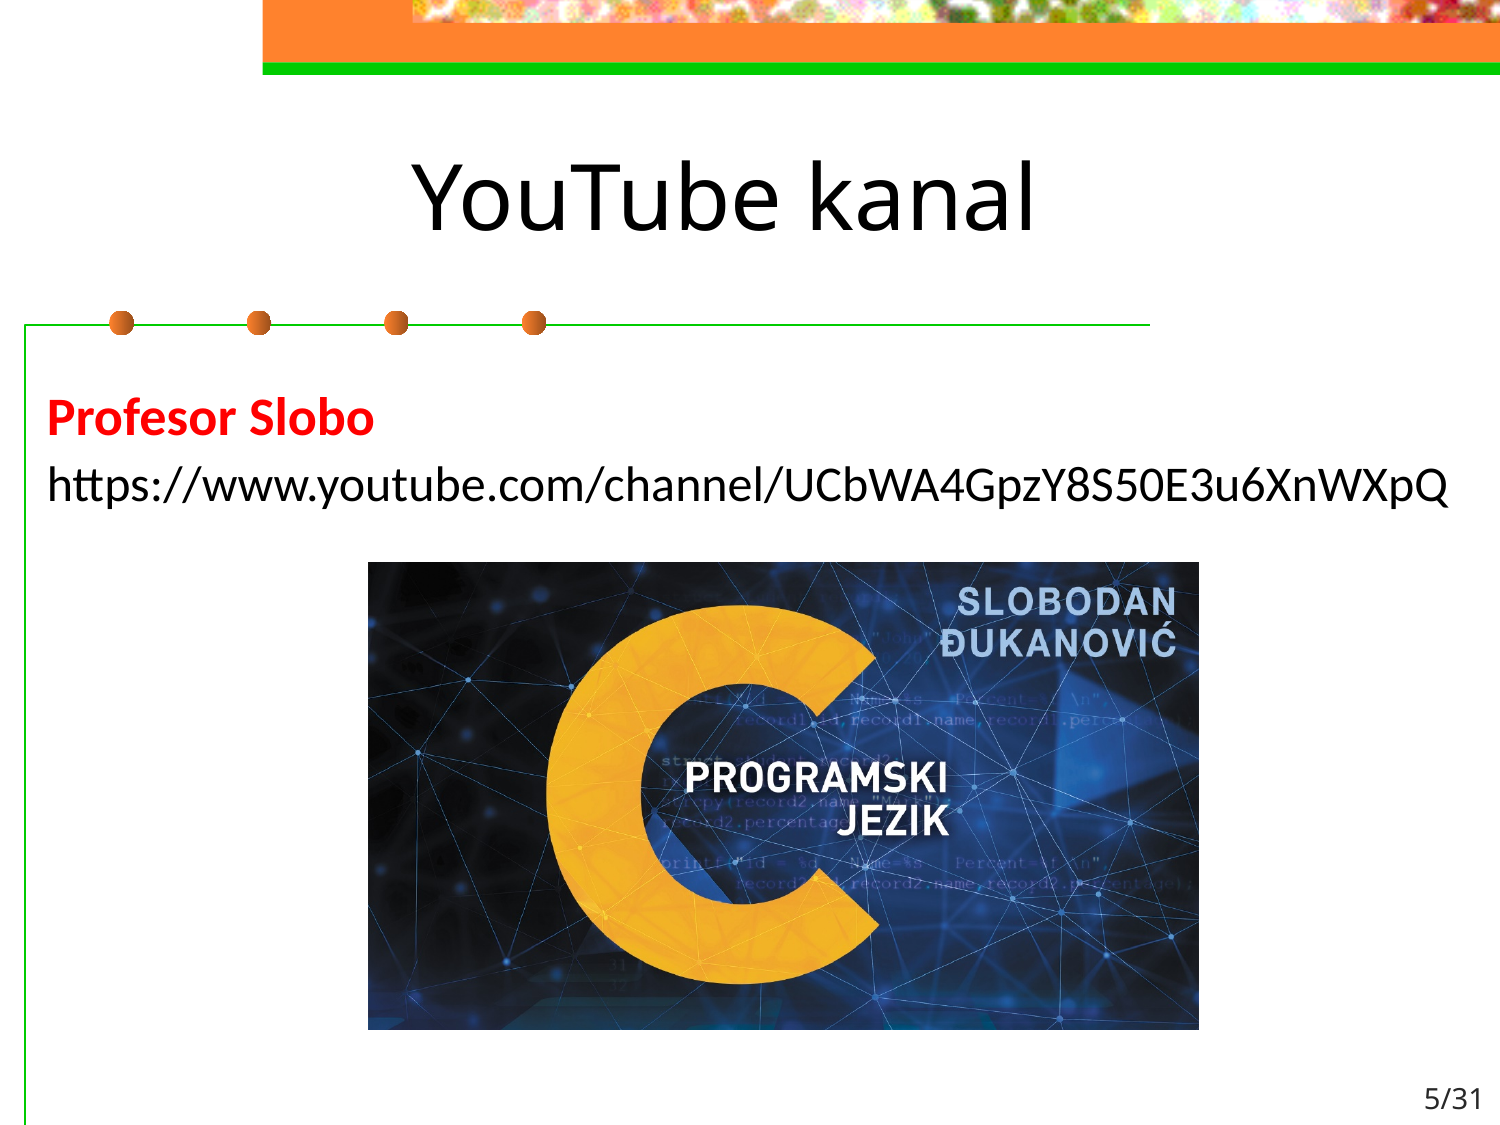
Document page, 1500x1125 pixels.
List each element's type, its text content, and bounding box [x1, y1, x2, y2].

text_box Profesor Slobo [32, 373, 1500, 454]
picture [412, 0, 1500, 23]
text_box 5/31 [1374, 1072, 1500, 1123]
title YouTube kanal [87, 99, 1363, 288]
picture [368, 562, 1200, 1030]
text_box https://www.youtube.com/channel/UCbWA4GpzY8S50E3u6XnWXpQ [32, 454, 1500, 520]
